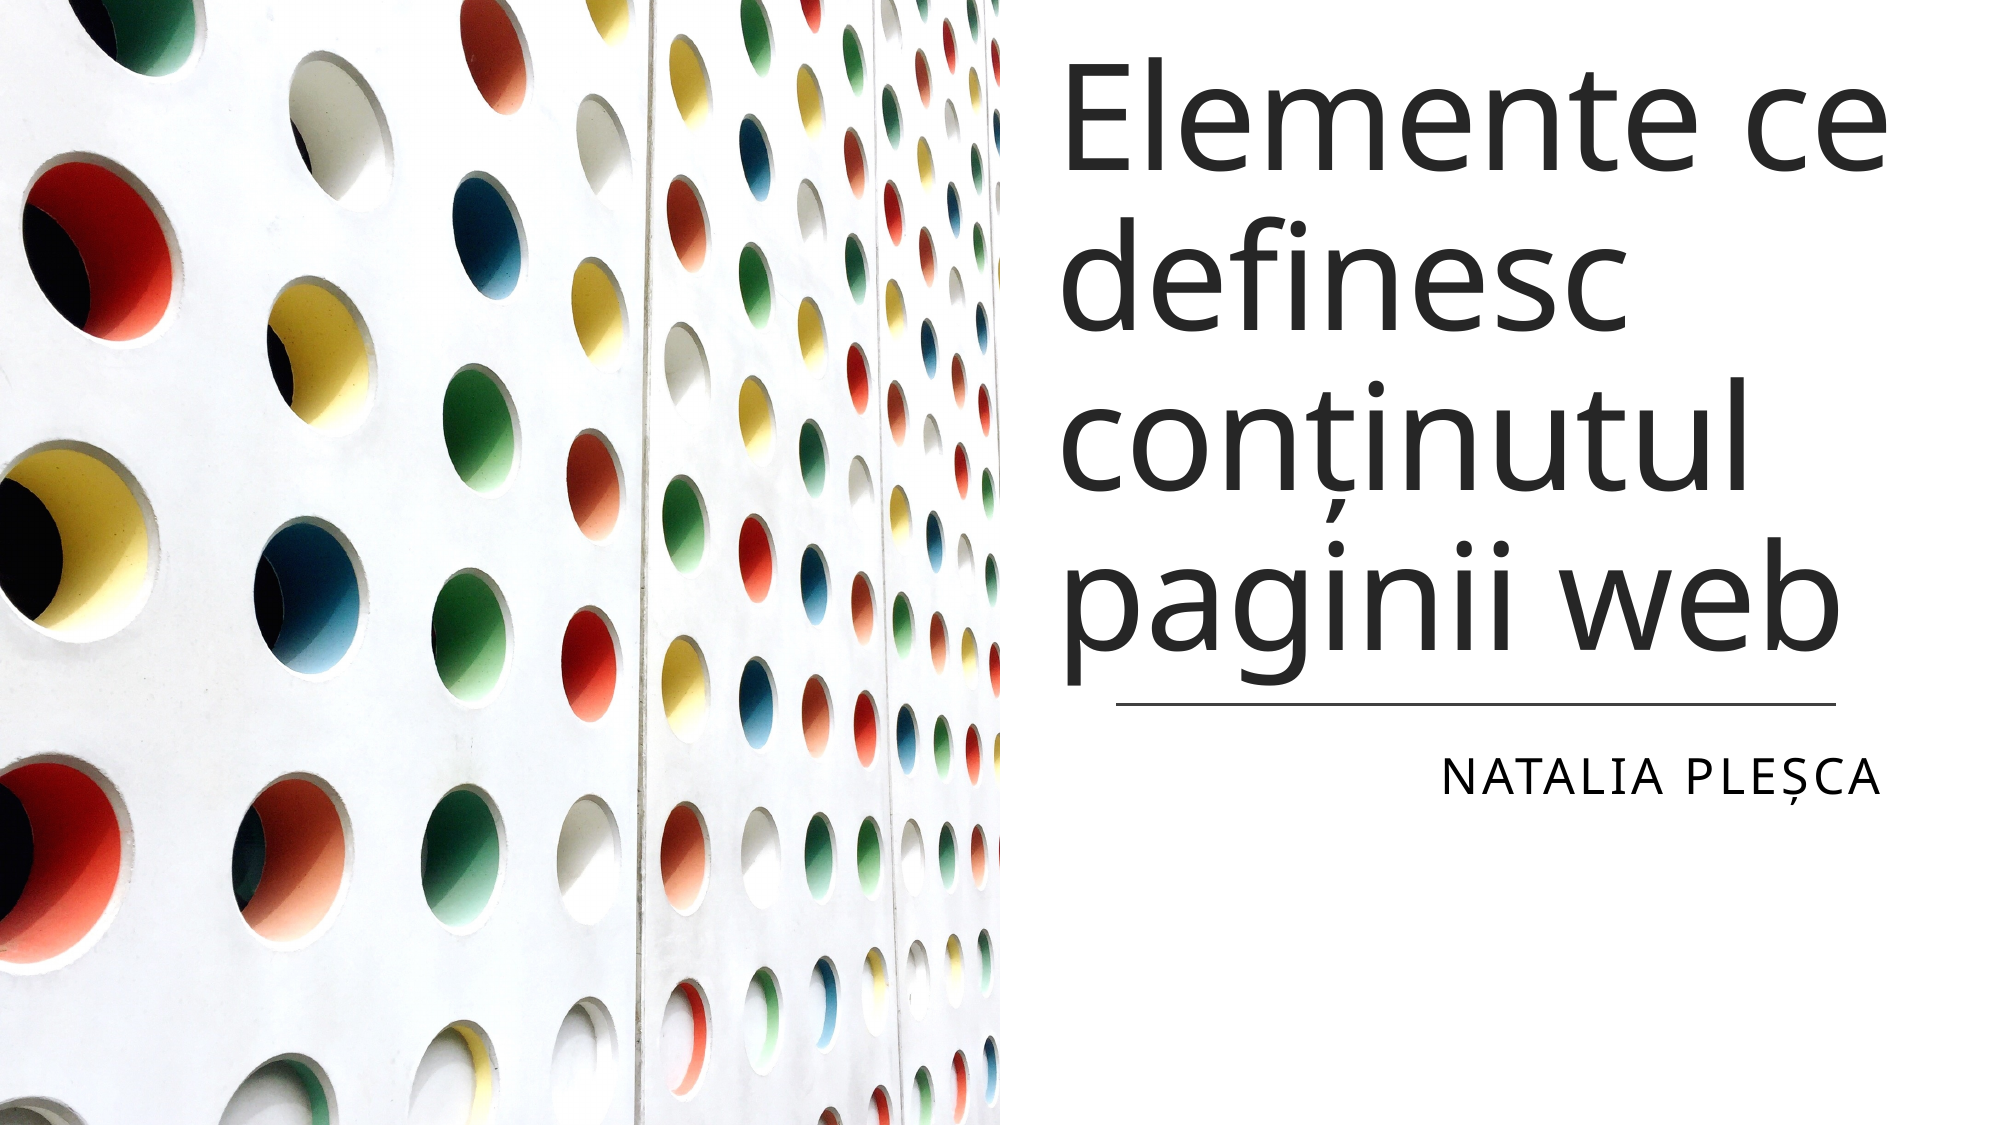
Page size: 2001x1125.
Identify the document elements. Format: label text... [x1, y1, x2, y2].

subtitle Natalia Pleșca [1103, 730, 1897, 935]
text_box [1006, 0, 2000, 1125]
title Elemente ce definesc conținutul paginii web [1040, 24, 1918, 691]
picture [0, 0, 1001, 1125]
